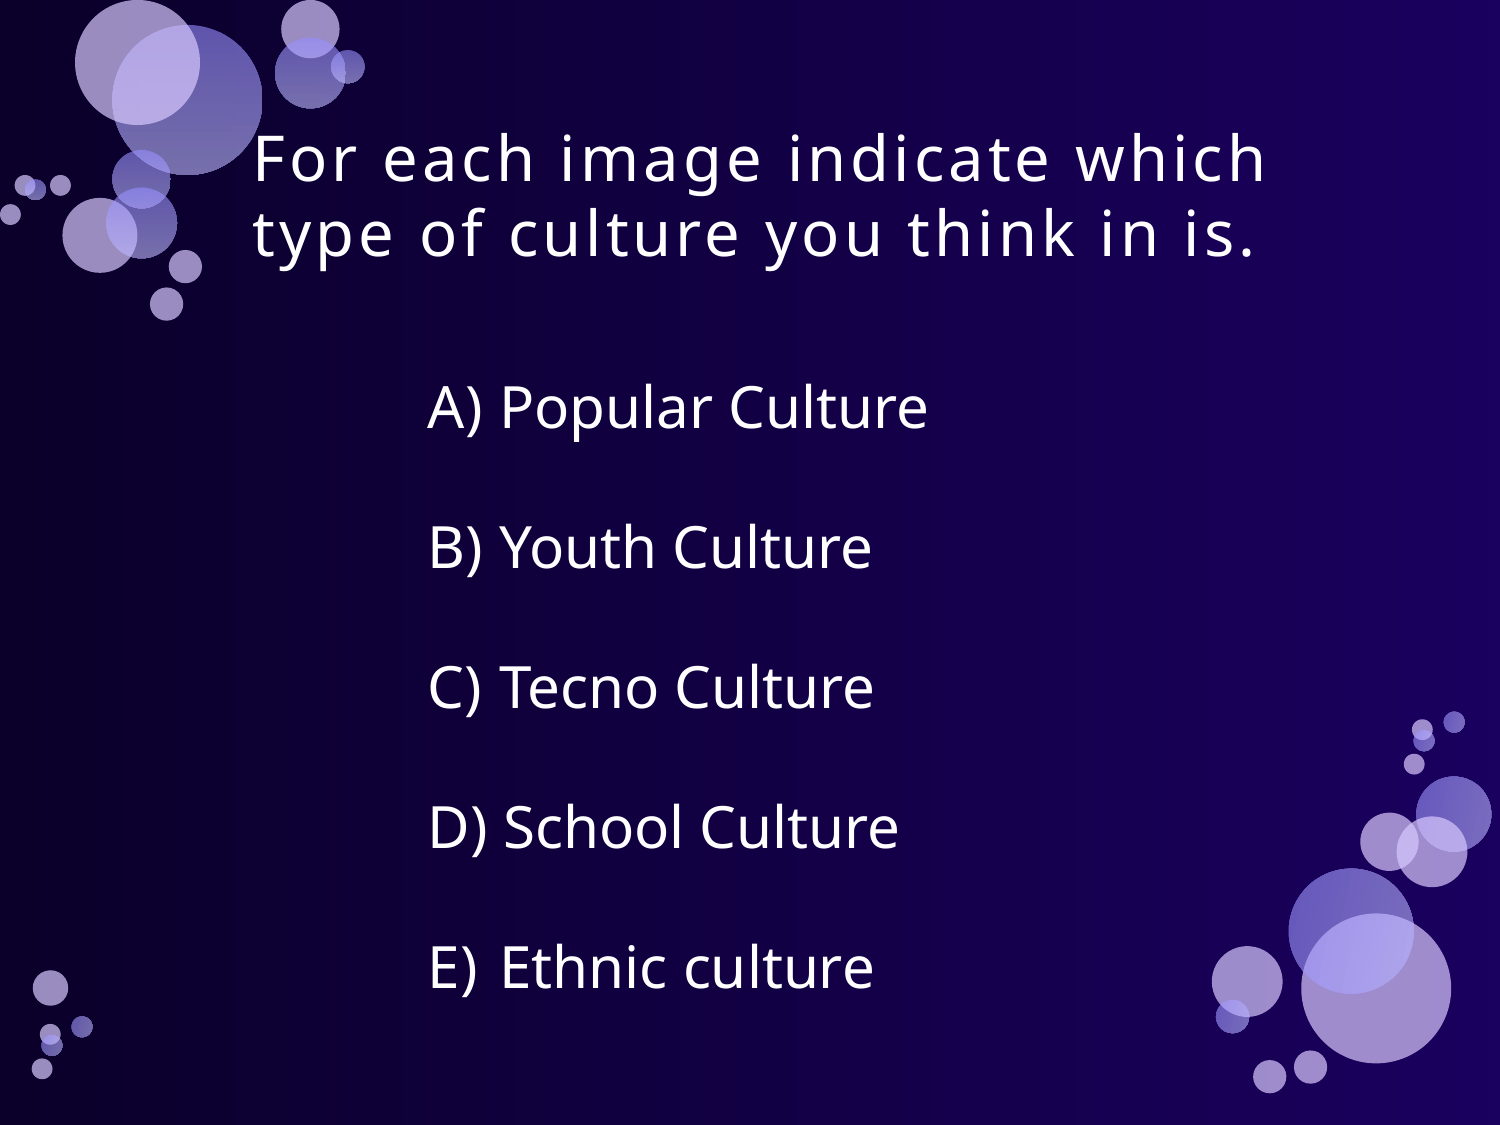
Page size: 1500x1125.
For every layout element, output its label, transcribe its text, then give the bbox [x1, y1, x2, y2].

title For each image indicate which type of culture you think in is. [237, 99, 1325, 288]
text_box Popular Culture Youth Culture Tecno Culture School Culture Ethnic culture [413, 362, 960, 1008]
